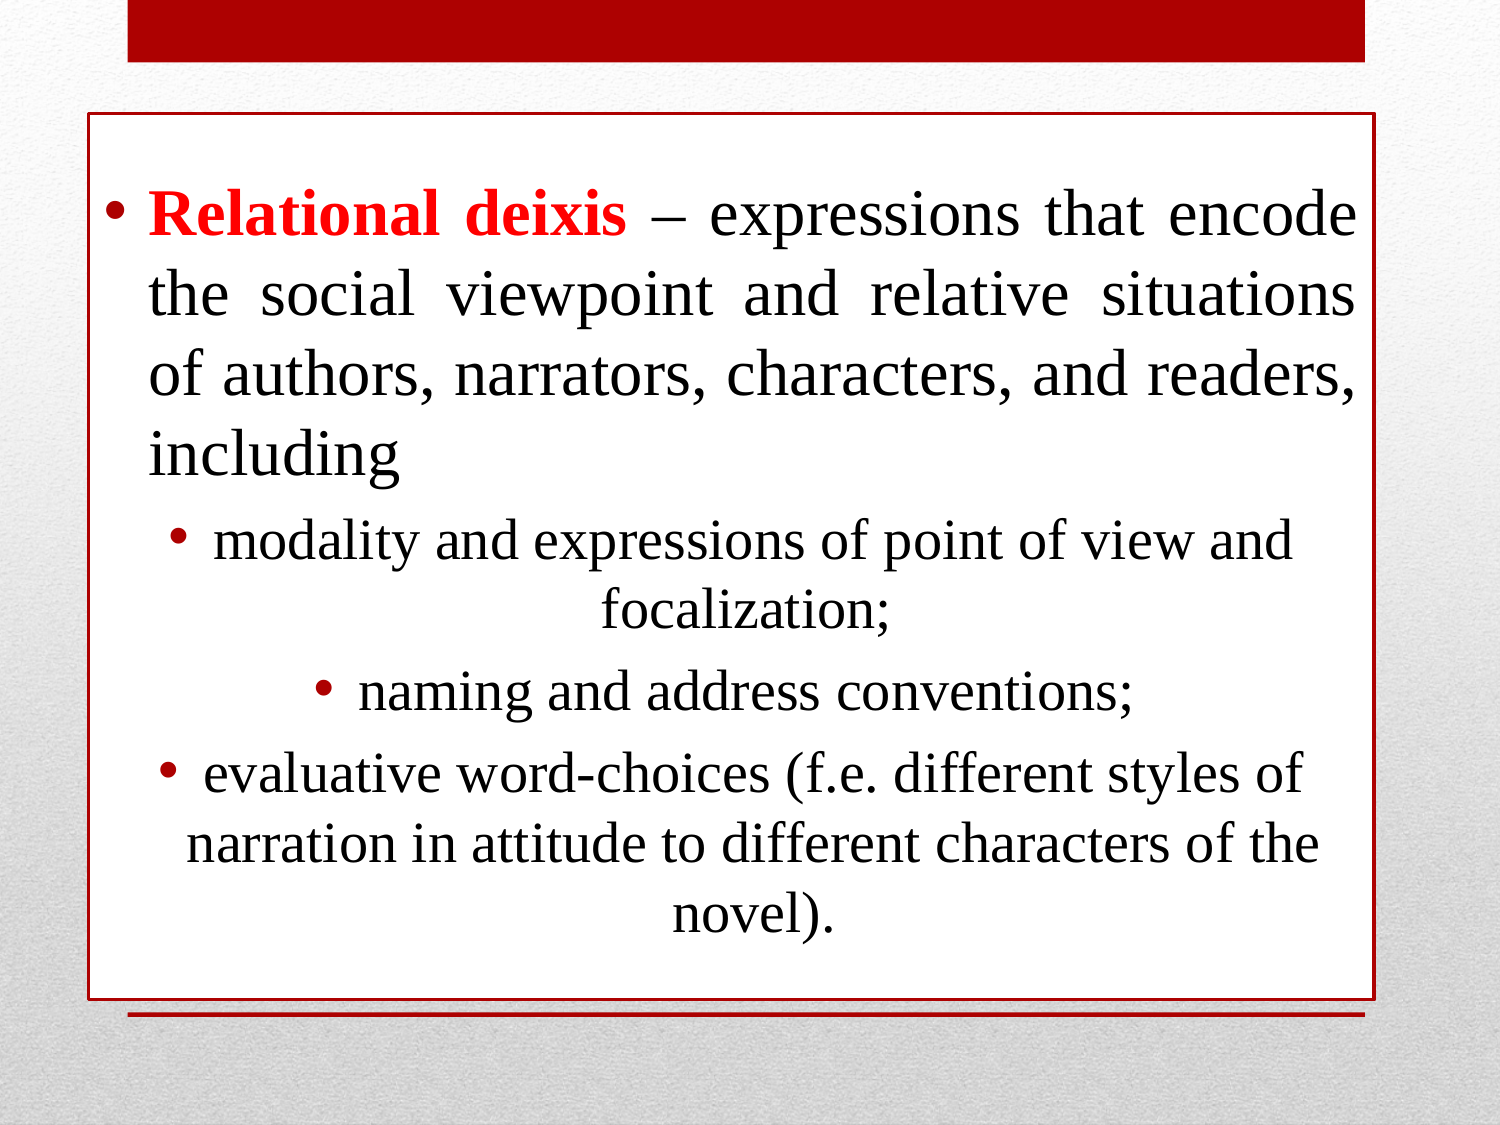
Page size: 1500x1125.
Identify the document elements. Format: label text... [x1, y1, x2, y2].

list Relational deixis – expressions that encode the social viewpoint and relative situations of authors, narrators, characters, and readers, including modality and expressions of point of view and focalization; naming and address conventions; evaluative word-choices (f.e. different styles of narration in attitude to different characters of the novel). [87, 112, 1376, 1001]
